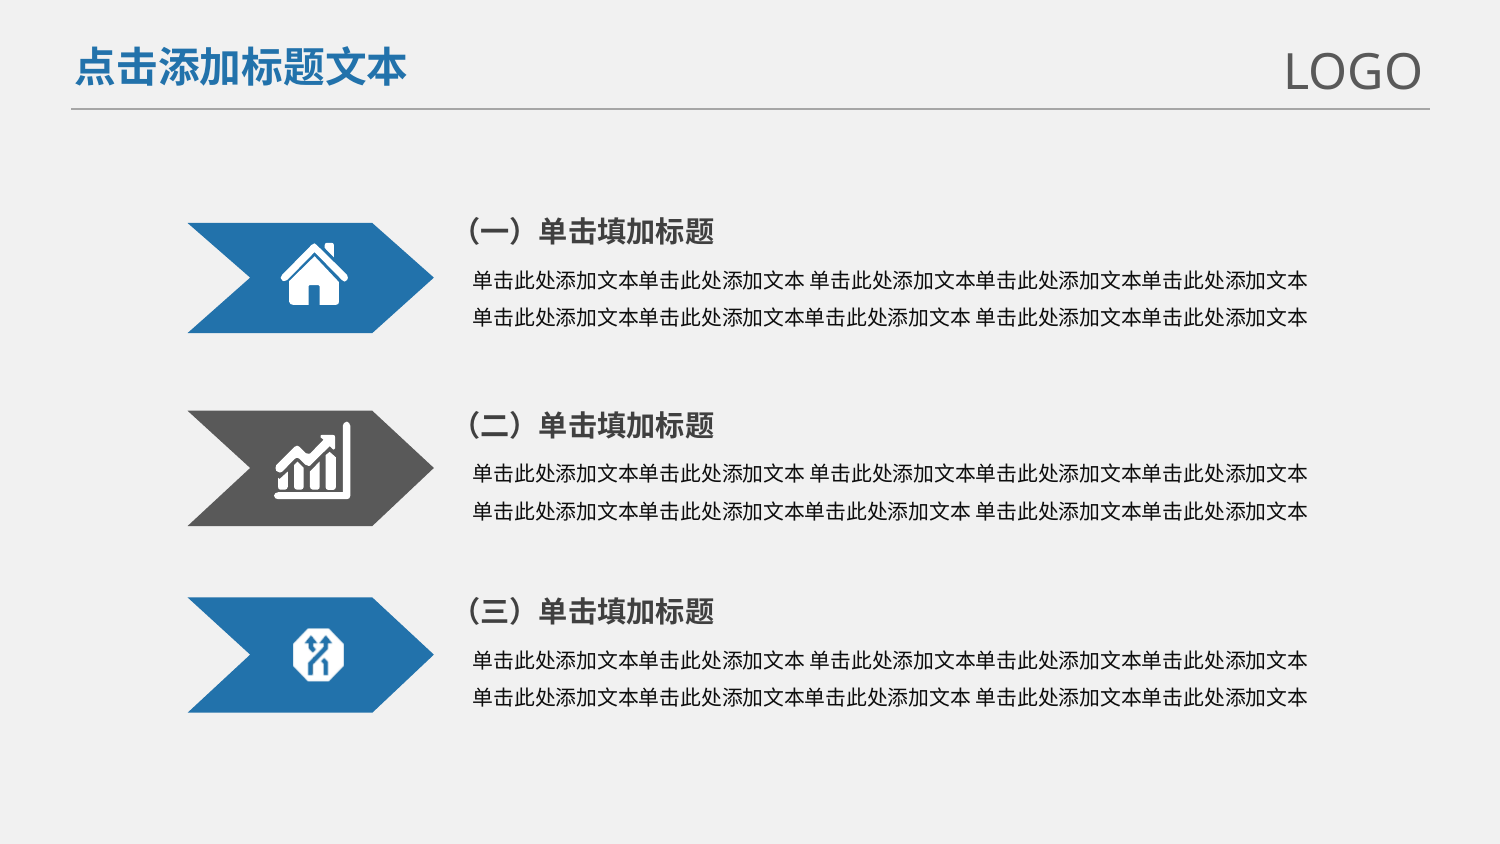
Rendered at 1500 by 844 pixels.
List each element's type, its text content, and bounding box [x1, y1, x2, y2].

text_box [187, 222, 435, 334]
text_box （二）单击填加标题 [442, 402, 839, 446]
text_box 单击此处添加文本单击此处添加文本 单击此处添加文本单击此处添加文本单击此处添加文本 单击此处添加文本单击此处添加文本单击此处添加文本 单击此处添加文本单击此处添加文本 [460, 248, 1365, 337]
text_box （一）单击填加标题 [442, 209, 839, 253]
text_box 点击添加标题文本 [59, 33, 424, 99]
text_box （三）单击填加标题 [442, 589, 839, 633]
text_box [187, 410, 435, 527]
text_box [187, 597, 435, 713]
text_box 单击此处添加文本单击此处添加文本 单击此处添加文本单击此处添加文本单击此处添加文本 单击此处添加文本单击此处添加文本单击此处添加文本 单击此处添加文本单击此处添加文本 [460, 442, 1365, 530]
text_box LOGO [1268, 31, 1439, 107]
text_box 单击此处添加文本单击此处添加文本 单击此处添加文本单击此处添加文本单击此处添加文本 单击此处添加文本单击此处添加文本单击此处添加文本 单击此处添加文本单击此处添加文本 [460, 628, 1365, 717]
